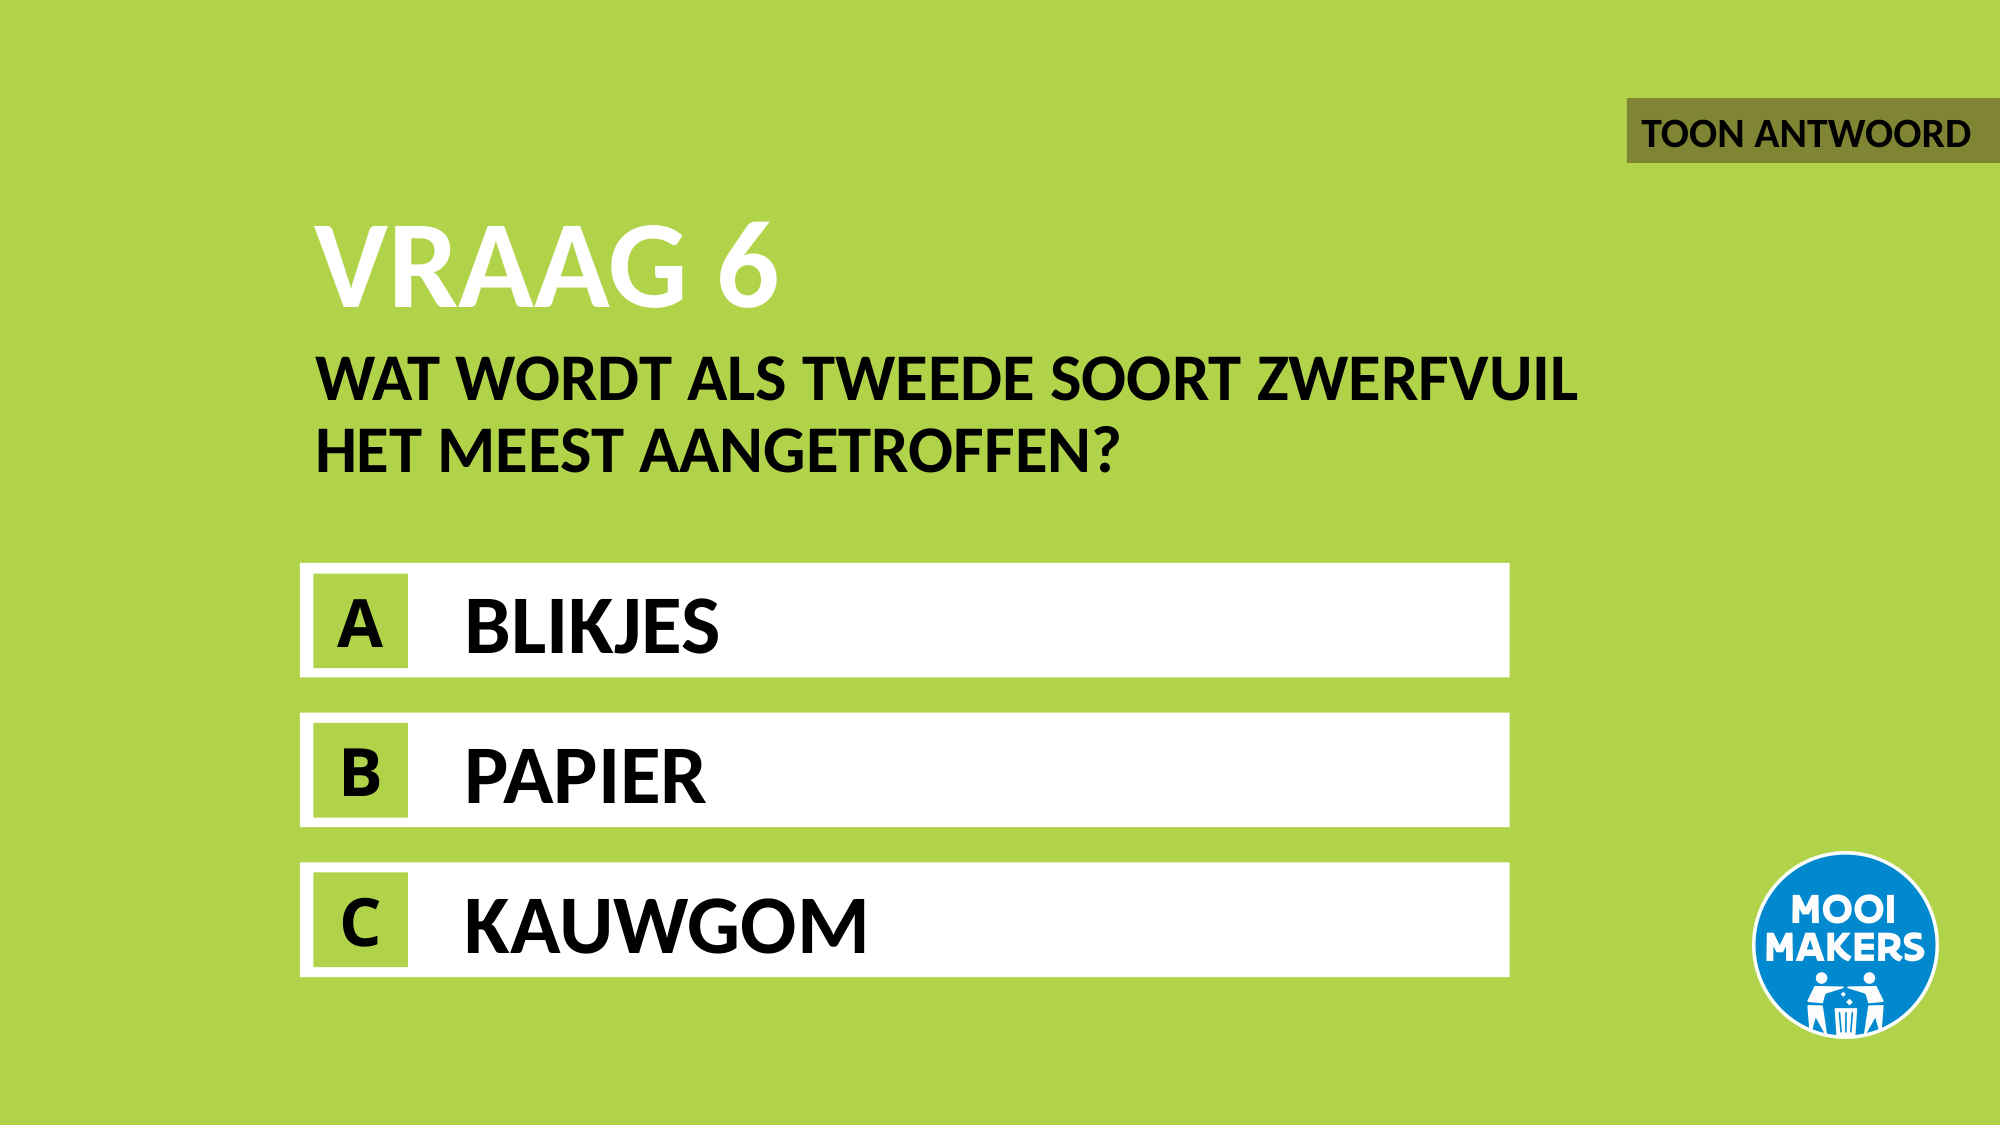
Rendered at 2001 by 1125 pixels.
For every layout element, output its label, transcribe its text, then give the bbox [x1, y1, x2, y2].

text_box KAUWGOM [299, 862, 1510, 978]
picture [1751, 851, 1939, 1039]
subtitle WAT WORDT ALS TWEEDE SOORT ZWERFVUIL HET MEEST AANGETROFFEN? [300, 335, 1700, 563]
text_box A [313, 573, 408, 669]
text_box C [313, 872, 408, 968]
text_box [1626, 97, 2000, 165]
text_box PAPIER [299, 712, 1510, 828]
title VRAAG 6 [270, 184, 824, 342]
text_box B [313, 722, 408, 818]
text_box BLIKJES [299, 562, 1510, 678]
